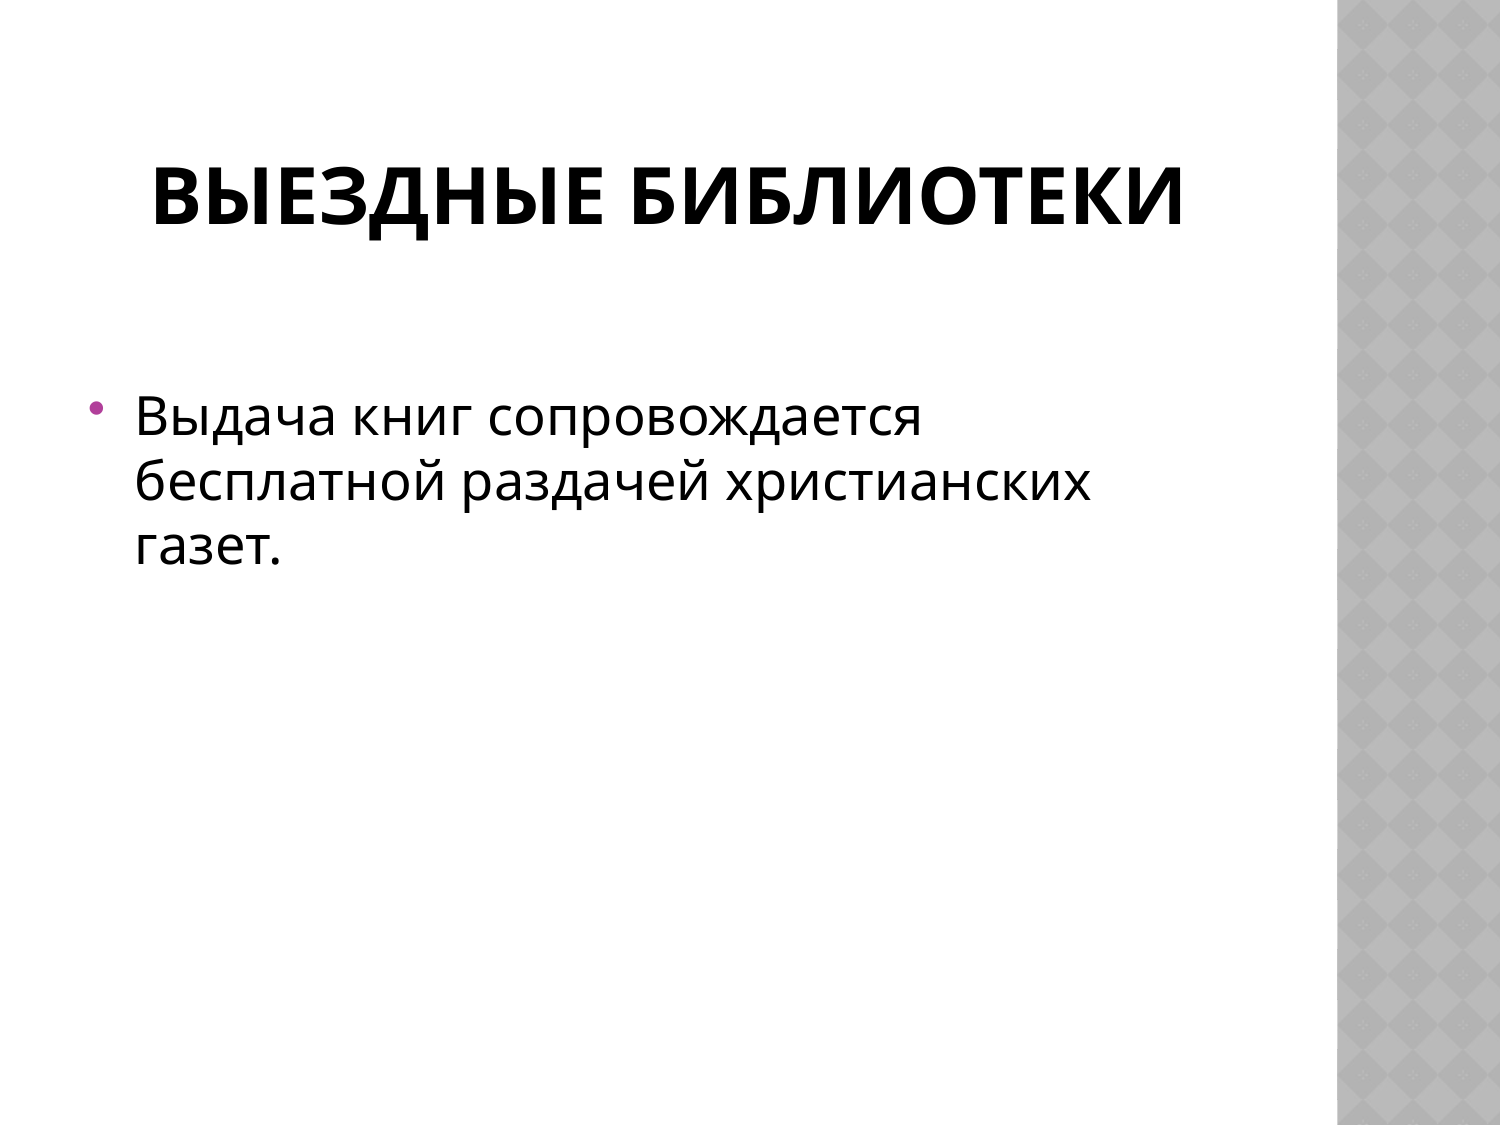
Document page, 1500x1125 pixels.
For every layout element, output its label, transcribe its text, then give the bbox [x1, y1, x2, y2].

list Выдача книг сопровождается бесплатной раздачей христианских газет. [75, 373, 1263, 1059]
title ВЫЕЗДНЫЕ БИБЛИОТЕКИ [75, 52, 1263, 240]
